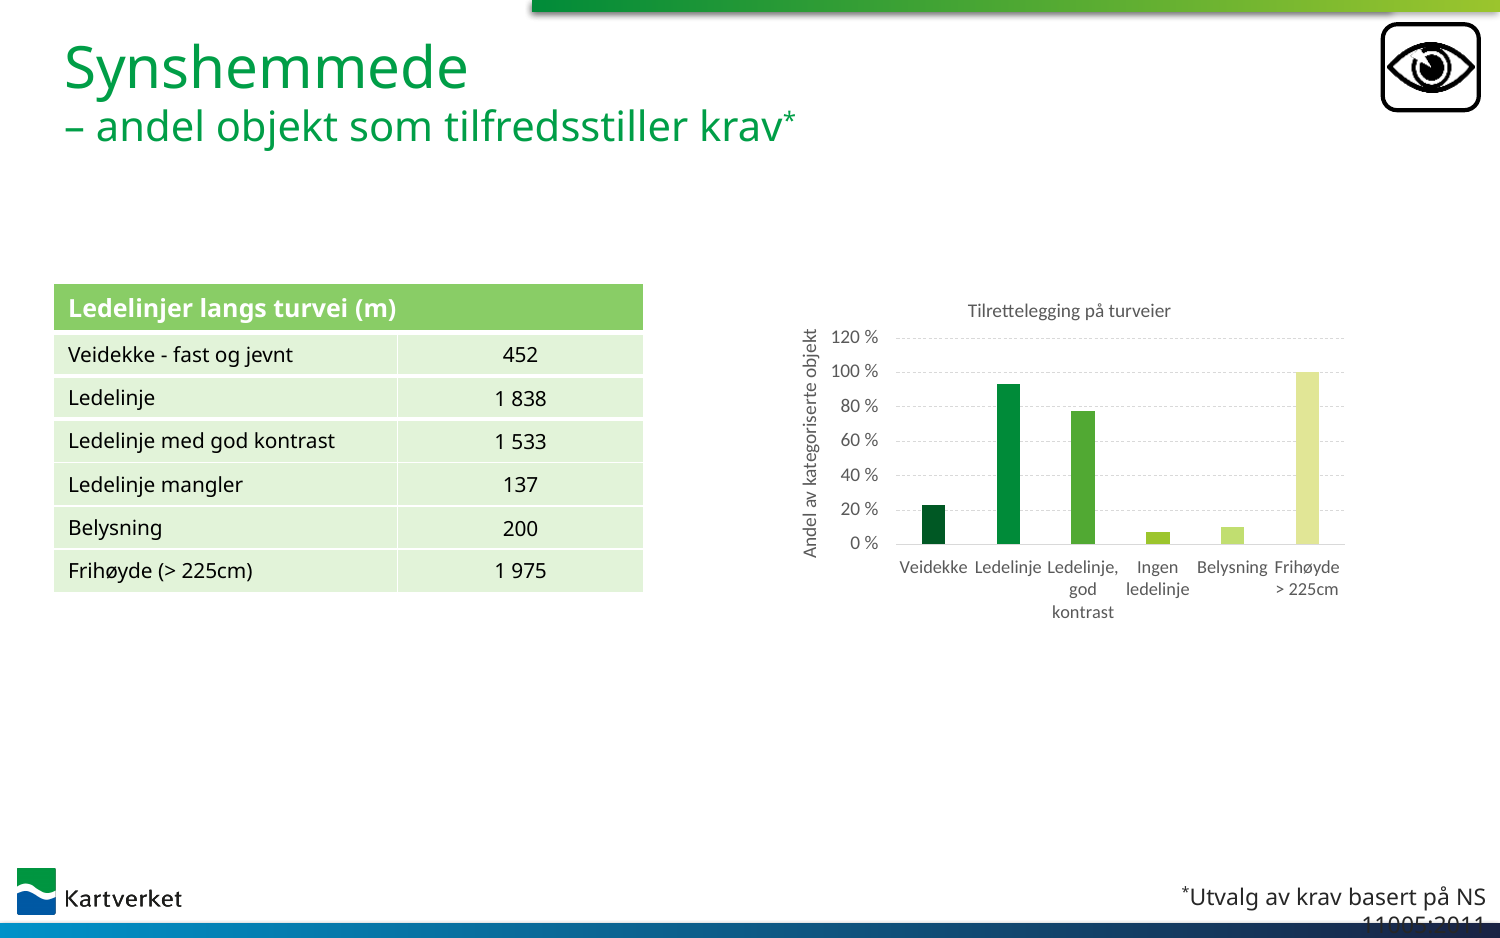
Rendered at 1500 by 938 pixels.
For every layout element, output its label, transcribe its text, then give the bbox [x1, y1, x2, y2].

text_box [1382, 24, 1480, 111]
table_cell 200 [398, 507, 643, 548]
table_cell Frihøyde (> 225cm) [54, 550, 397, 592]
table_cell Belysning [54, 507, 397, 548]
table_header Ledelinjer langs turvei (m) [54, 284, 643, 330]
table_cell Ledelinje med god kontrast [54, 421, 397, 462]
table_cell 137 [398, 463, 643, 505]
text_box *Utvalg av krav basert på NS 11005:2011 [1068, 873, 1500, 938]
table_cell 1 838 [398, 378, 643, 417]
table_cell Ledelinje [54, 378, 397, 417]
table_cell Veidekke - fast og jevnt [54, 335, 397, 374]
table_cell 1 533 [398, 421, 643, 462]
table_cell 452 [398, 335, 643, 374]
text_box Synshemmede – andel objekt som tilfredsstiller krav* [49, 24, 1431, 158]
picture [791, 291, 1348, 630]
table_cell Ledelinje mangler [54, 463, 397, 505]
table_cell 1 975 [398, 550, 643, 592]
